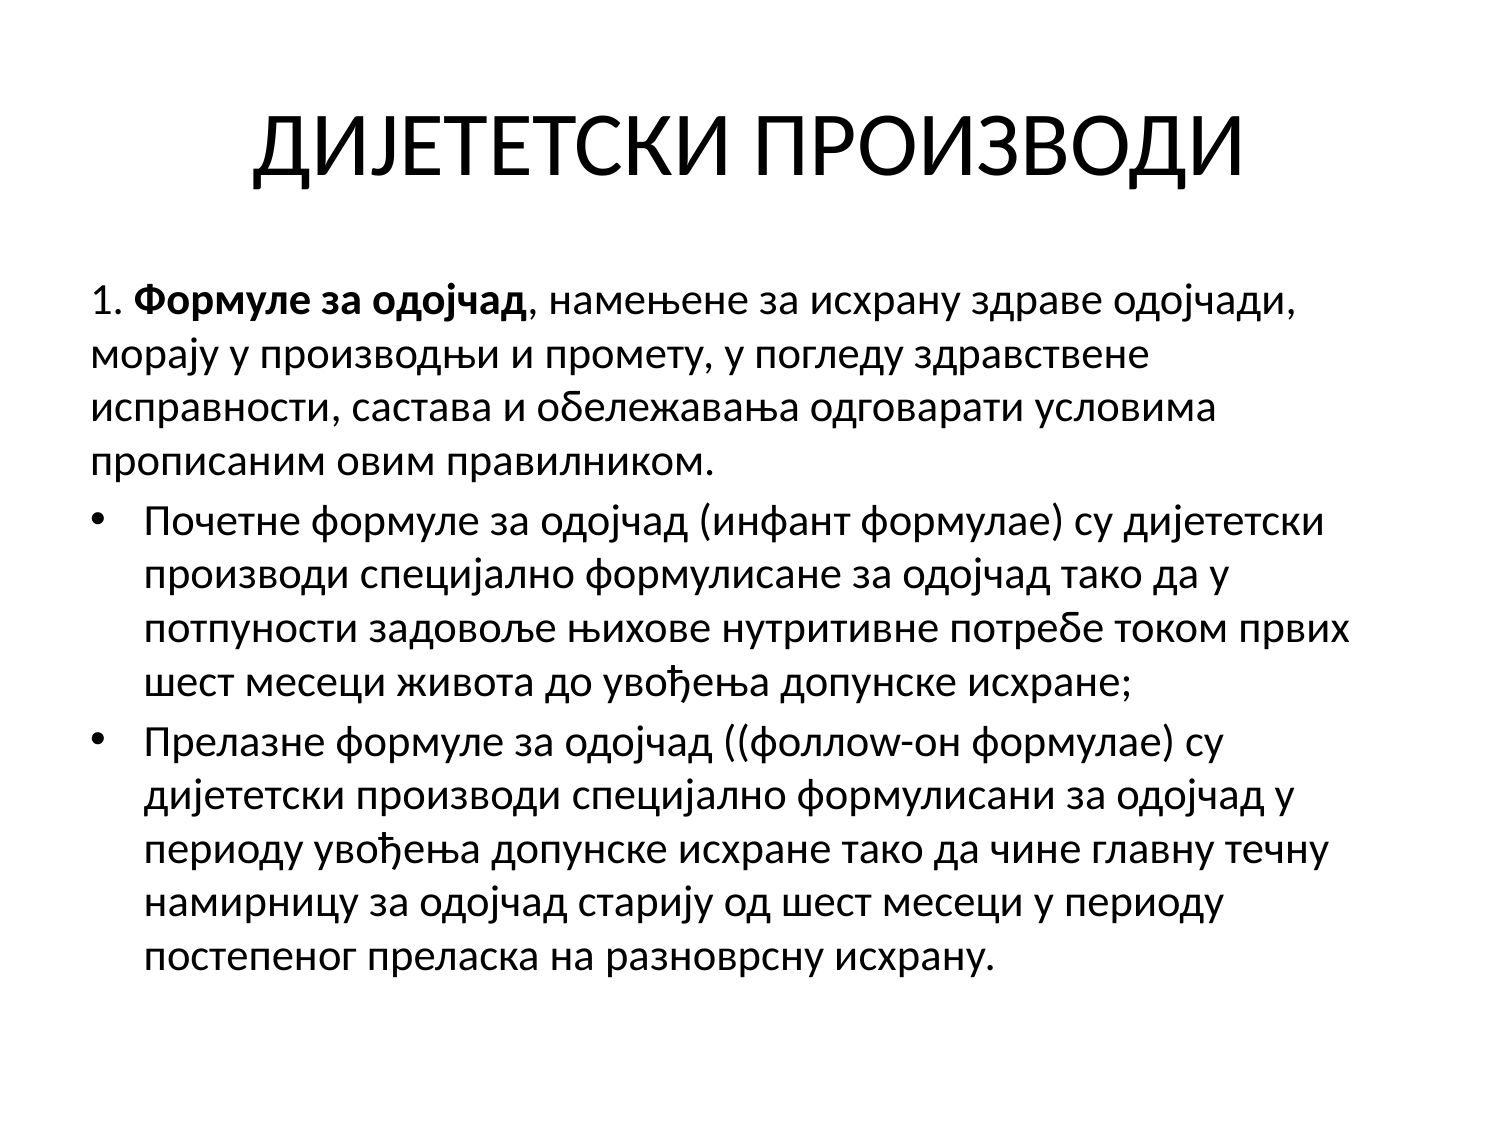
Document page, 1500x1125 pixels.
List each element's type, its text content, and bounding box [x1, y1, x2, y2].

title ДИЈЕТЕТСКИ ПРОИЗВОДИ [75, 45, 1425, 233]
list 1. Формуле за одојчад, намењене за исхрану здраве одојчади, морају у производњи и промету, у погледу здравствене исправности, састава и обележавања одговарати условима прописаним овим правилником. Почетне формуле за одојчад (инфант формулае) су дијететски производи специјално формулисане за одојчад тако да у потпуности задовоље њихове нутритивне потребе током првих шест месеци живота до увођења допунске исхране; Прелазне формуле за одојчад ((фоллоw-он формулае) су дијететски производи специјално формулисани за одојчад у периоду увођења допунске исхране тако да чине главну течну намирницу за одојчад старију од шест месеци у периоду постепеног преласка на разноврсну исхрану. [75, 262, 1425, 1005]
